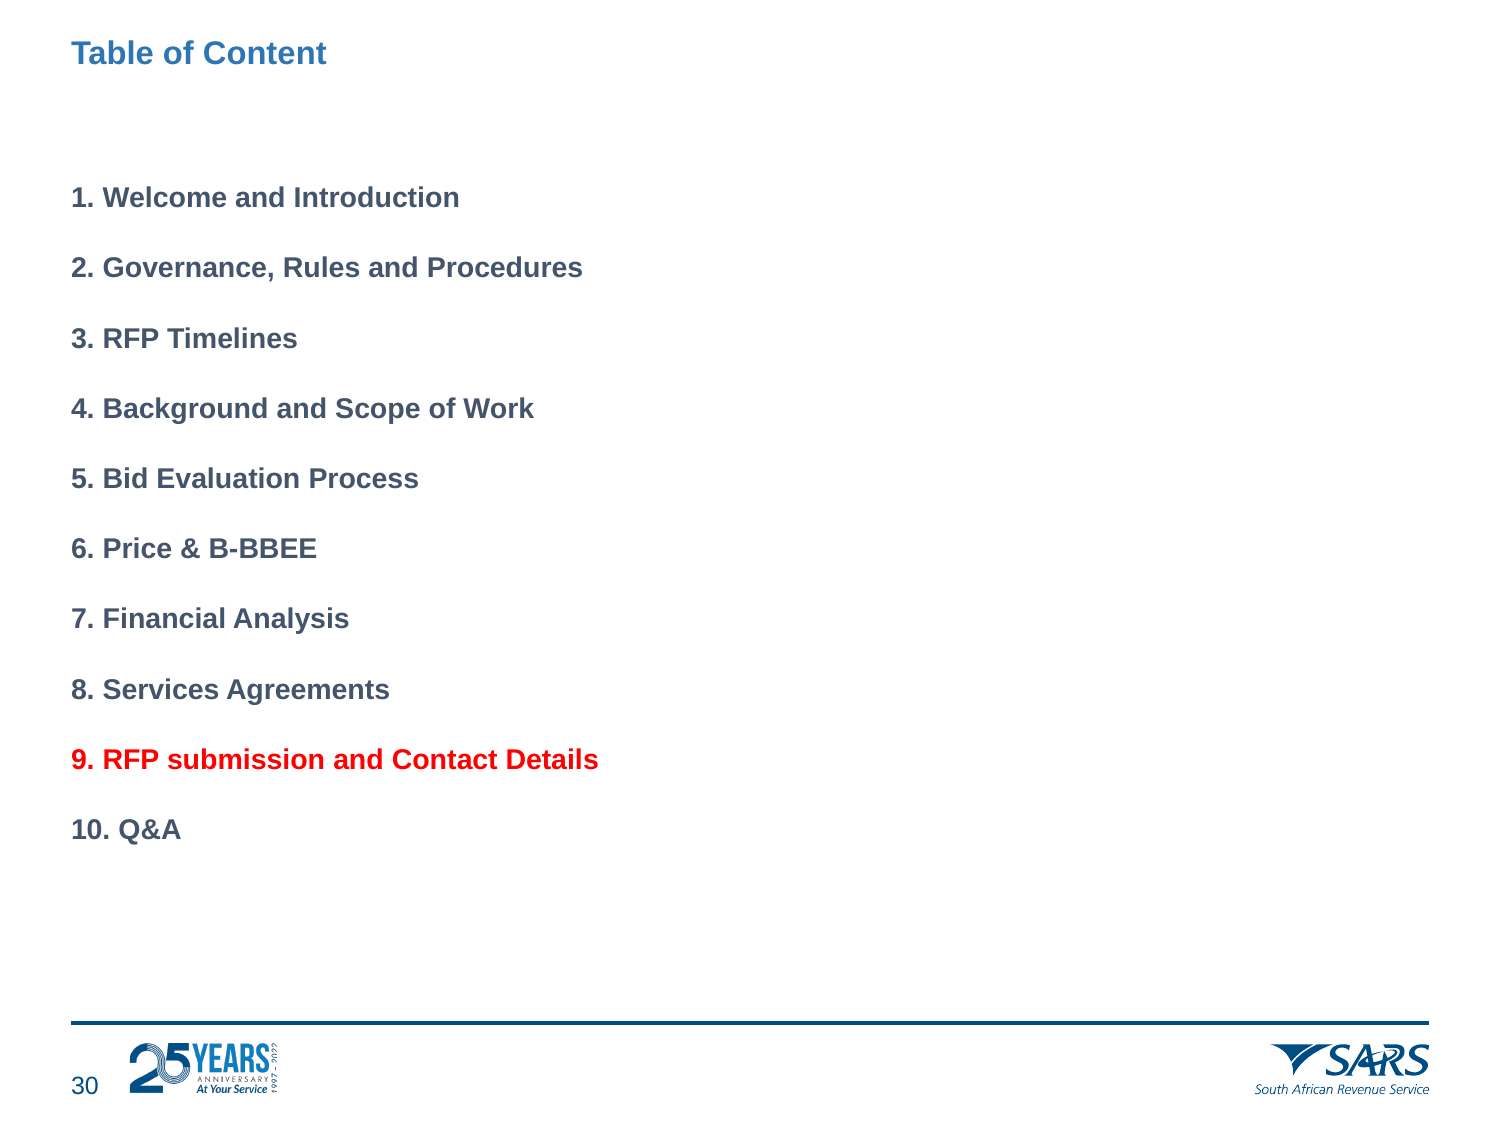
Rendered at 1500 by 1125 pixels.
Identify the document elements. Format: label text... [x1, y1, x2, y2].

slide_number 29 [56, 1054, 394, 1115]
list 1. Welcome and Introduction 2. Governance, Rules and Procedures 3. RFP Timelines 4. Background and Scope of Work 5. Bid Evaluation Process 6. Price & B-BBEE 7. Financial Analysis 8. Services Agreements 9. RFP submission and Contact Details 10. Q&A [56, 159, 1430, 857]
title Table of Content [56, 28, 1350, 116]
